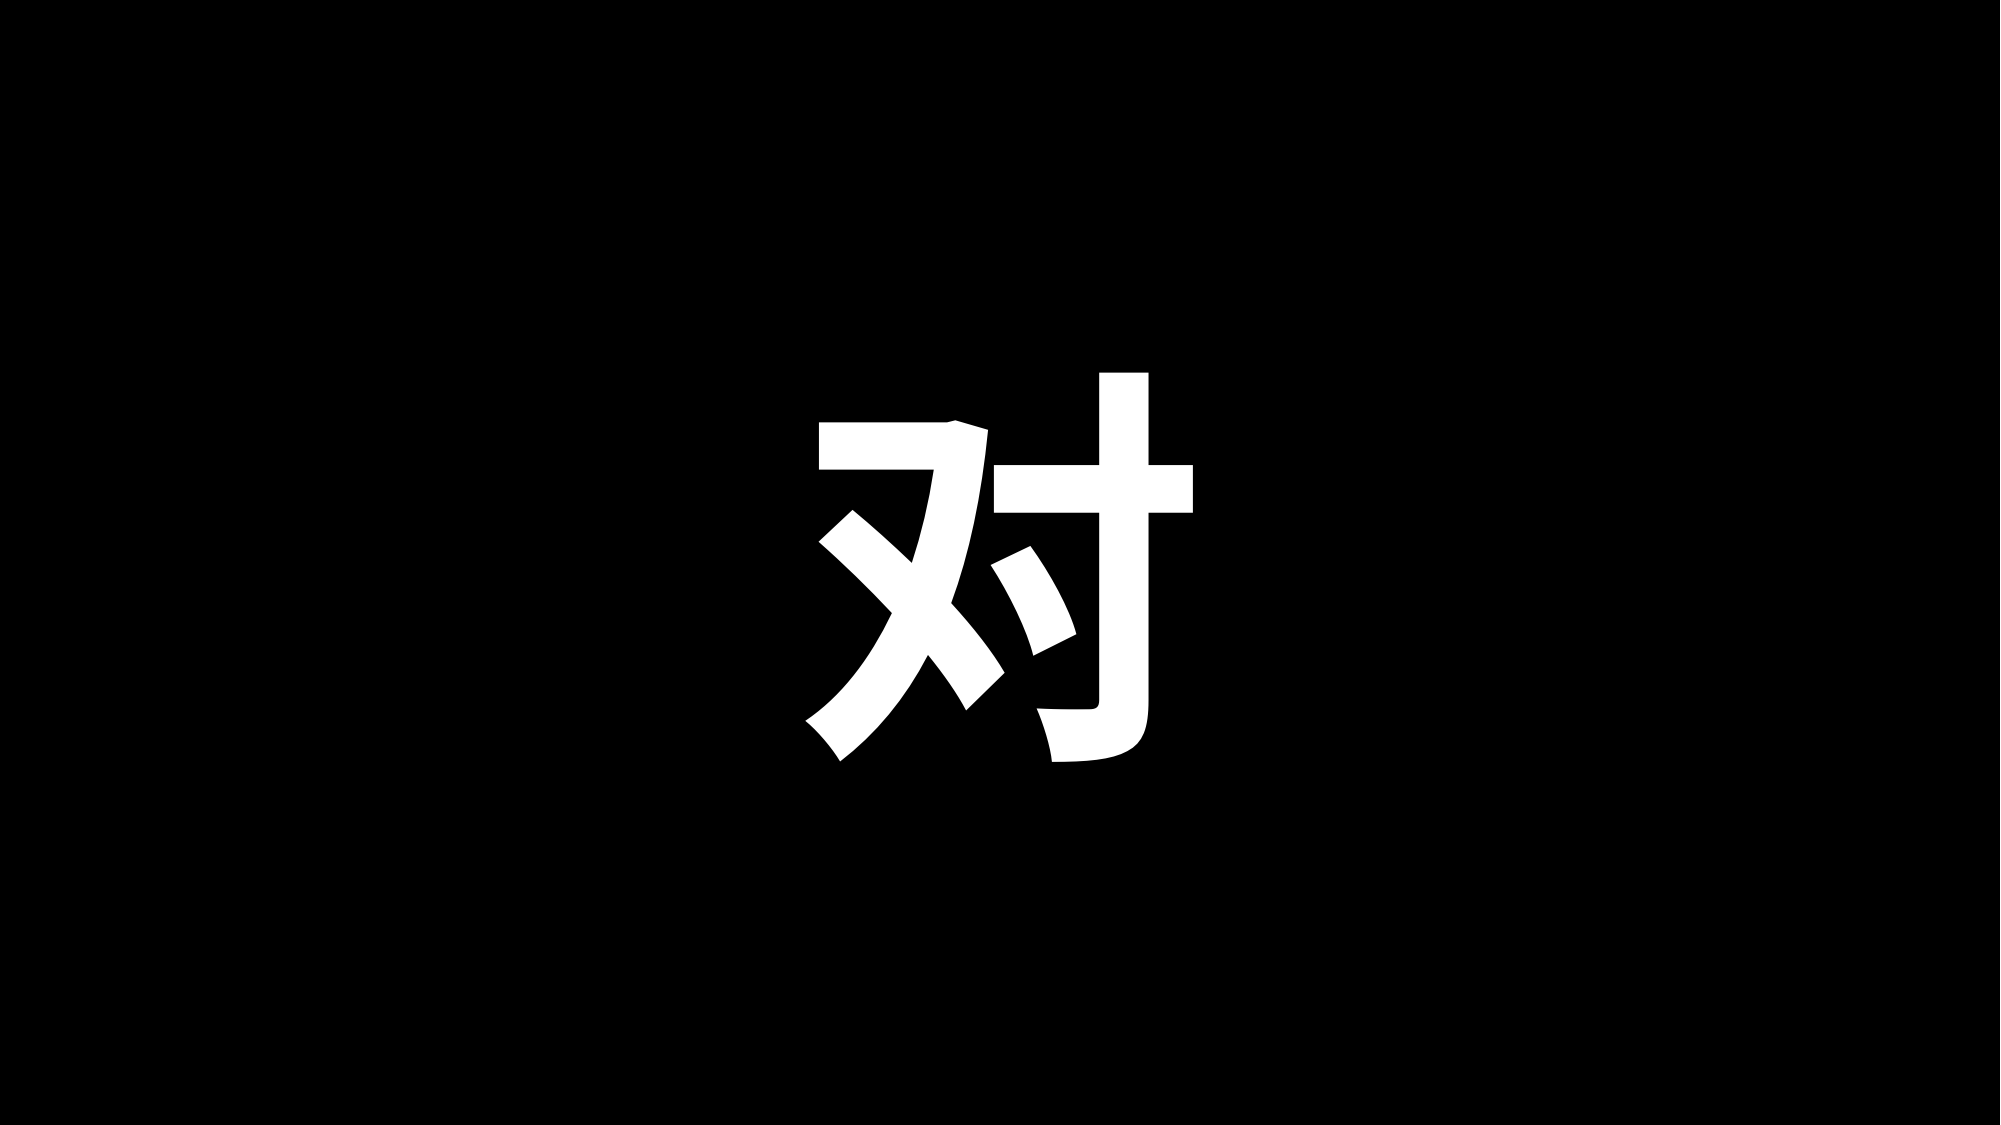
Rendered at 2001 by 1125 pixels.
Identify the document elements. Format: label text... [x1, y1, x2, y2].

text_box 对 [530, 303, 1470, 816]
